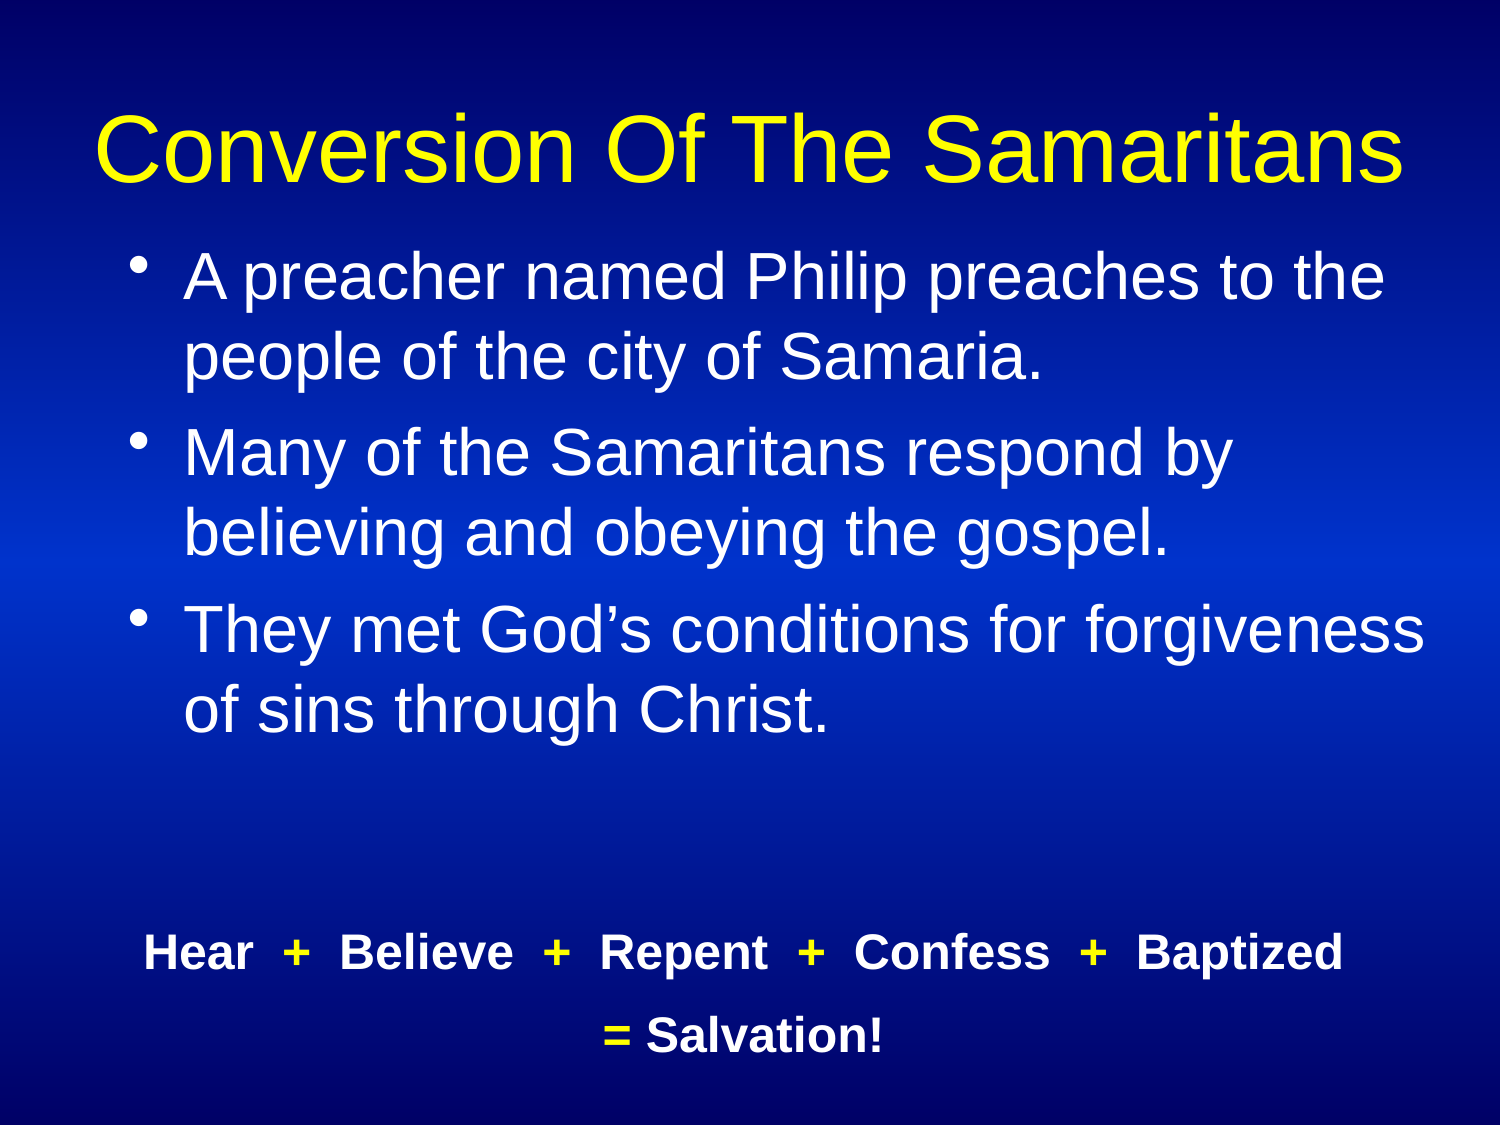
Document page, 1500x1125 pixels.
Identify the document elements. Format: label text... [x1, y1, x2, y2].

list A preacher named Philip preaches to the people of the city of Samaria. Many of the Samaritans respond by believing and obeying the gospel. They met God’s conditions for forgiveness of sins through Christ. [112, 224, 1463, 775]
text_box Hear + Believe + Repent + Confess + Baptized = Salvation! [125, 912, 1363, 1070]
title Conversion Of The Samaritans [37, 50, 1463, 238]
